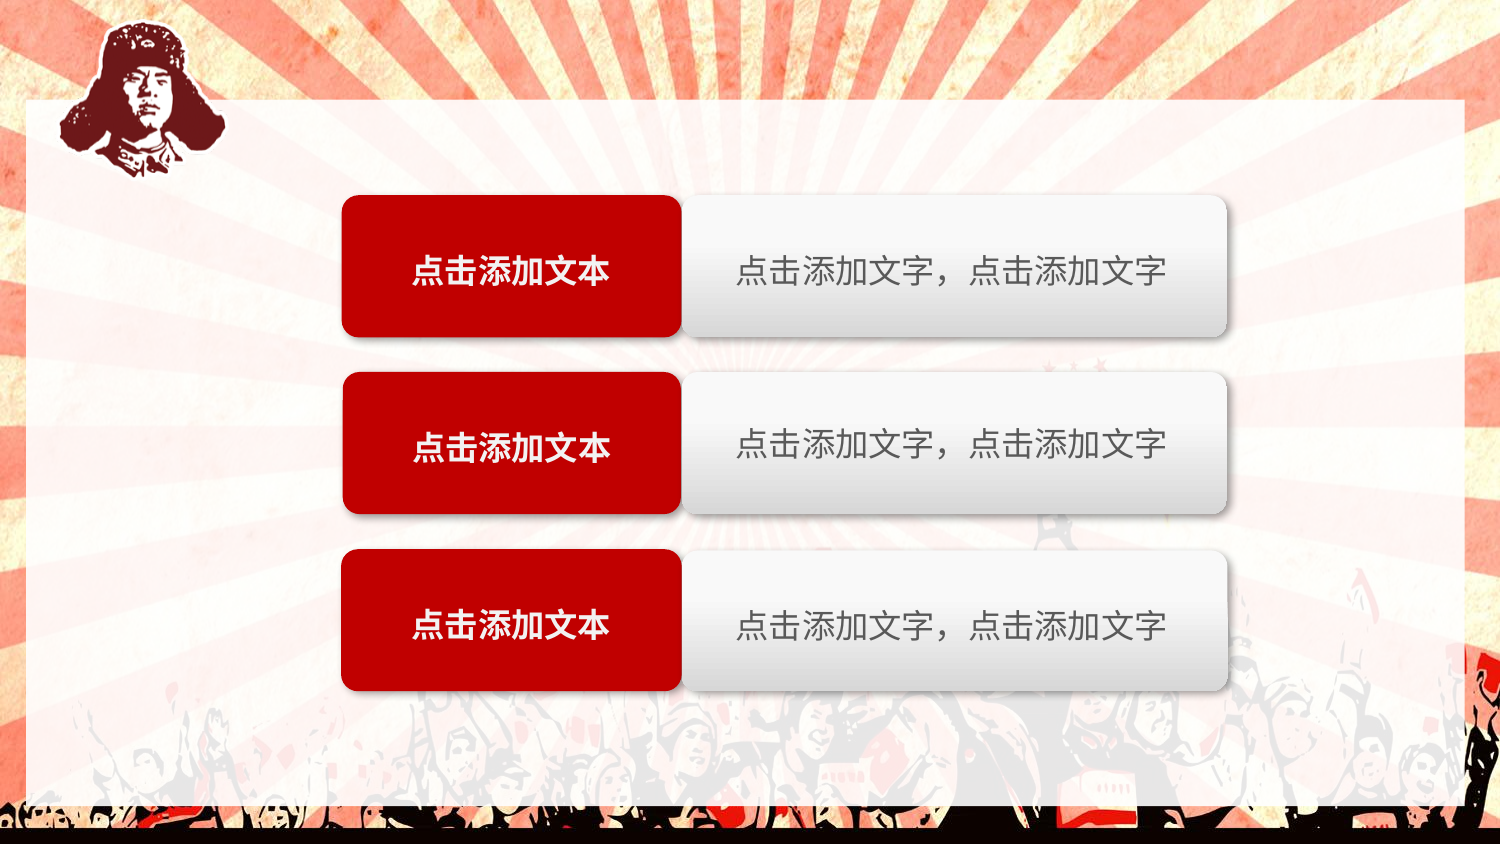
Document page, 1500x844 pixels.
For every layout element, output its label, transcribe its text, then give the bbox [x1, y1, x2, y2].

picture [0, 0, 1500, 844]
text_box 点击添加文字，点击添加文字 [681, 550, 1228, 692]
text_box 点击添加文字，点击添加文字 [681, 371, 1228, 515]
text_box 点击添加文本 [341, 549, 681, 692]
text_box 点击添加文本 [341, 195, 681, 338]
text_box 点击添加文字，点击添加文字 [681, 195, 1228, 338]
text_box 点击添加文本 [342, 371, 681, 515]
